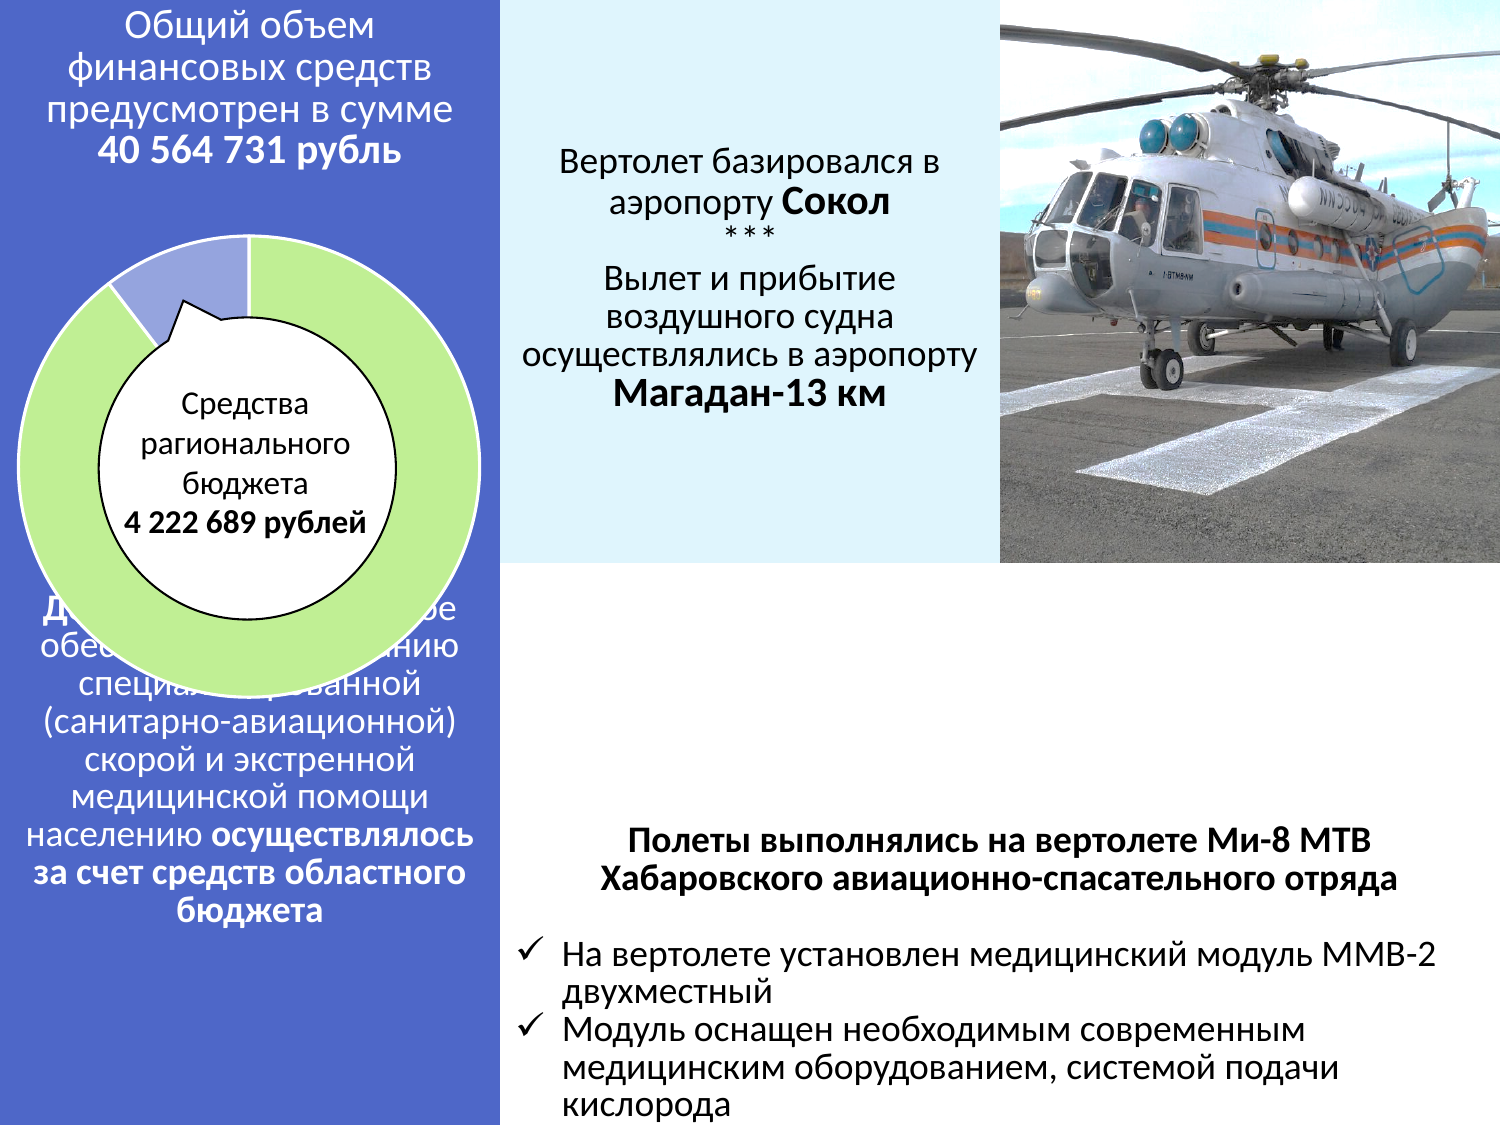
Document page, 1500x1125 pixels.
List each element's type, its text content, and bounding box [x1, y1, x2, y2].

table_header Вертолет базировался в аэропорту Сокол *** Вылет и прибытие воздушного судна осуществлялись в аэропорту Магадан-13 км [500, 0, 772, 563]
picture [772, 0, 1500, 565]
table_header Общий объем финансовых средств предусмотрен в сумме 40 564 731 рубль До 2017 года финансовое обеспечение по оказанию специализированной (санитарно-авиационной) скорой и экстренной медицинской помощи населению осуществлялось за счет средств областного бюджета [0, 707, 500, 1125]
table_header Общий объем финансовых средств предусмотрен в сумме 40 564 731 рубль До 2017 года финансовое обеспечение по оказанию специализированной (санитарно-авиационной) скорой и экстренной медицинской помощи населению осуществлялось за счет средств областного бюджета [0, 0, 500, 226]
table_cell Полеты выполнялись на вертолете Ми-8 МТВ Хабаровского авиационно-спасательного отряда На вертолете установлен медицинский модуль ММВ-2 двухместный Модуль оснащен необходимым современным медицинским оборудованием, системой подачи кислорода Осуществлена возможность подключения медицинской аппаратуры к бортовой системе энергоснабжения воздушного судна. [500, 563, 1500, 1125]
chart [0, 226, 504, 707]
